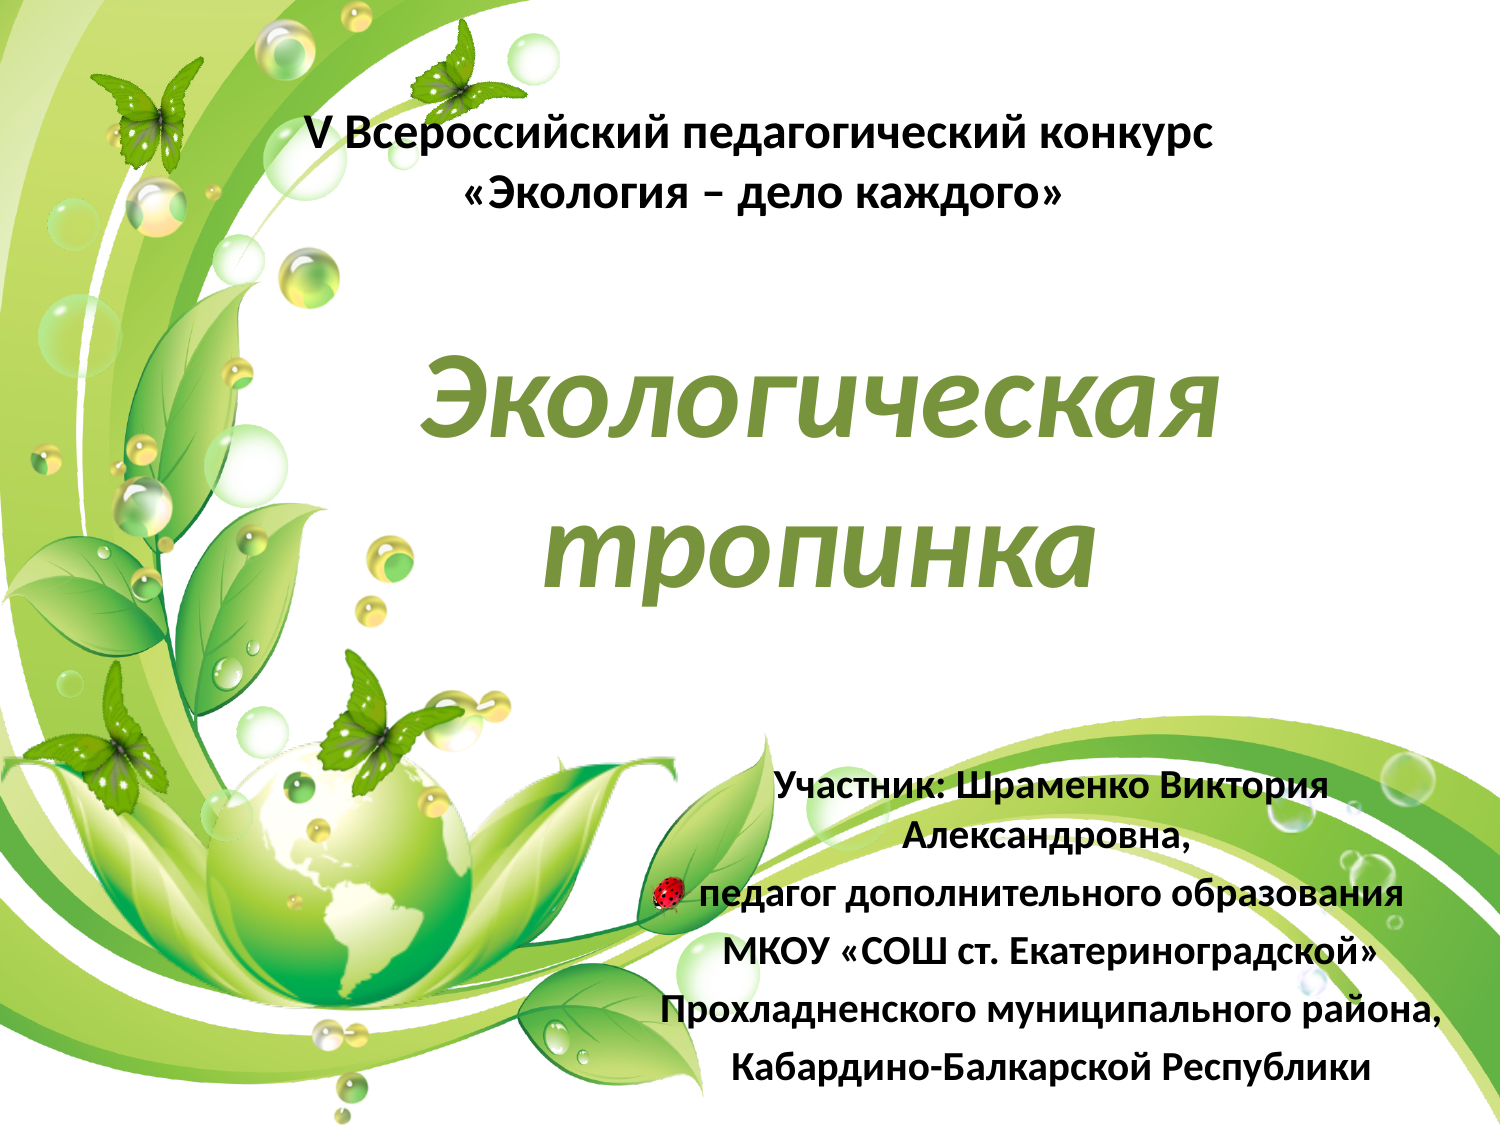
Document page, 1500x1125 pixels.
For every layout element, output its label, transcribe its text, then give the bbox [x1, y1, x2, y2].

subtitle Участник: Шраменко Виктория Александровна, педагог дополнительного образования МКОУ «СОШ ст. Екатериноградской» Прохладненского муниципального района, Кабардино-Балкарской Республики [632, 750, 1471, 1099]
picture [0, 0, 1500, 1125]
title V Всероссийский педагогический конкурс «Экология – дело каждого» [210, 58, 1318, 258]
text_box Экологическая тропинка [328, 304, 1313, 620]
